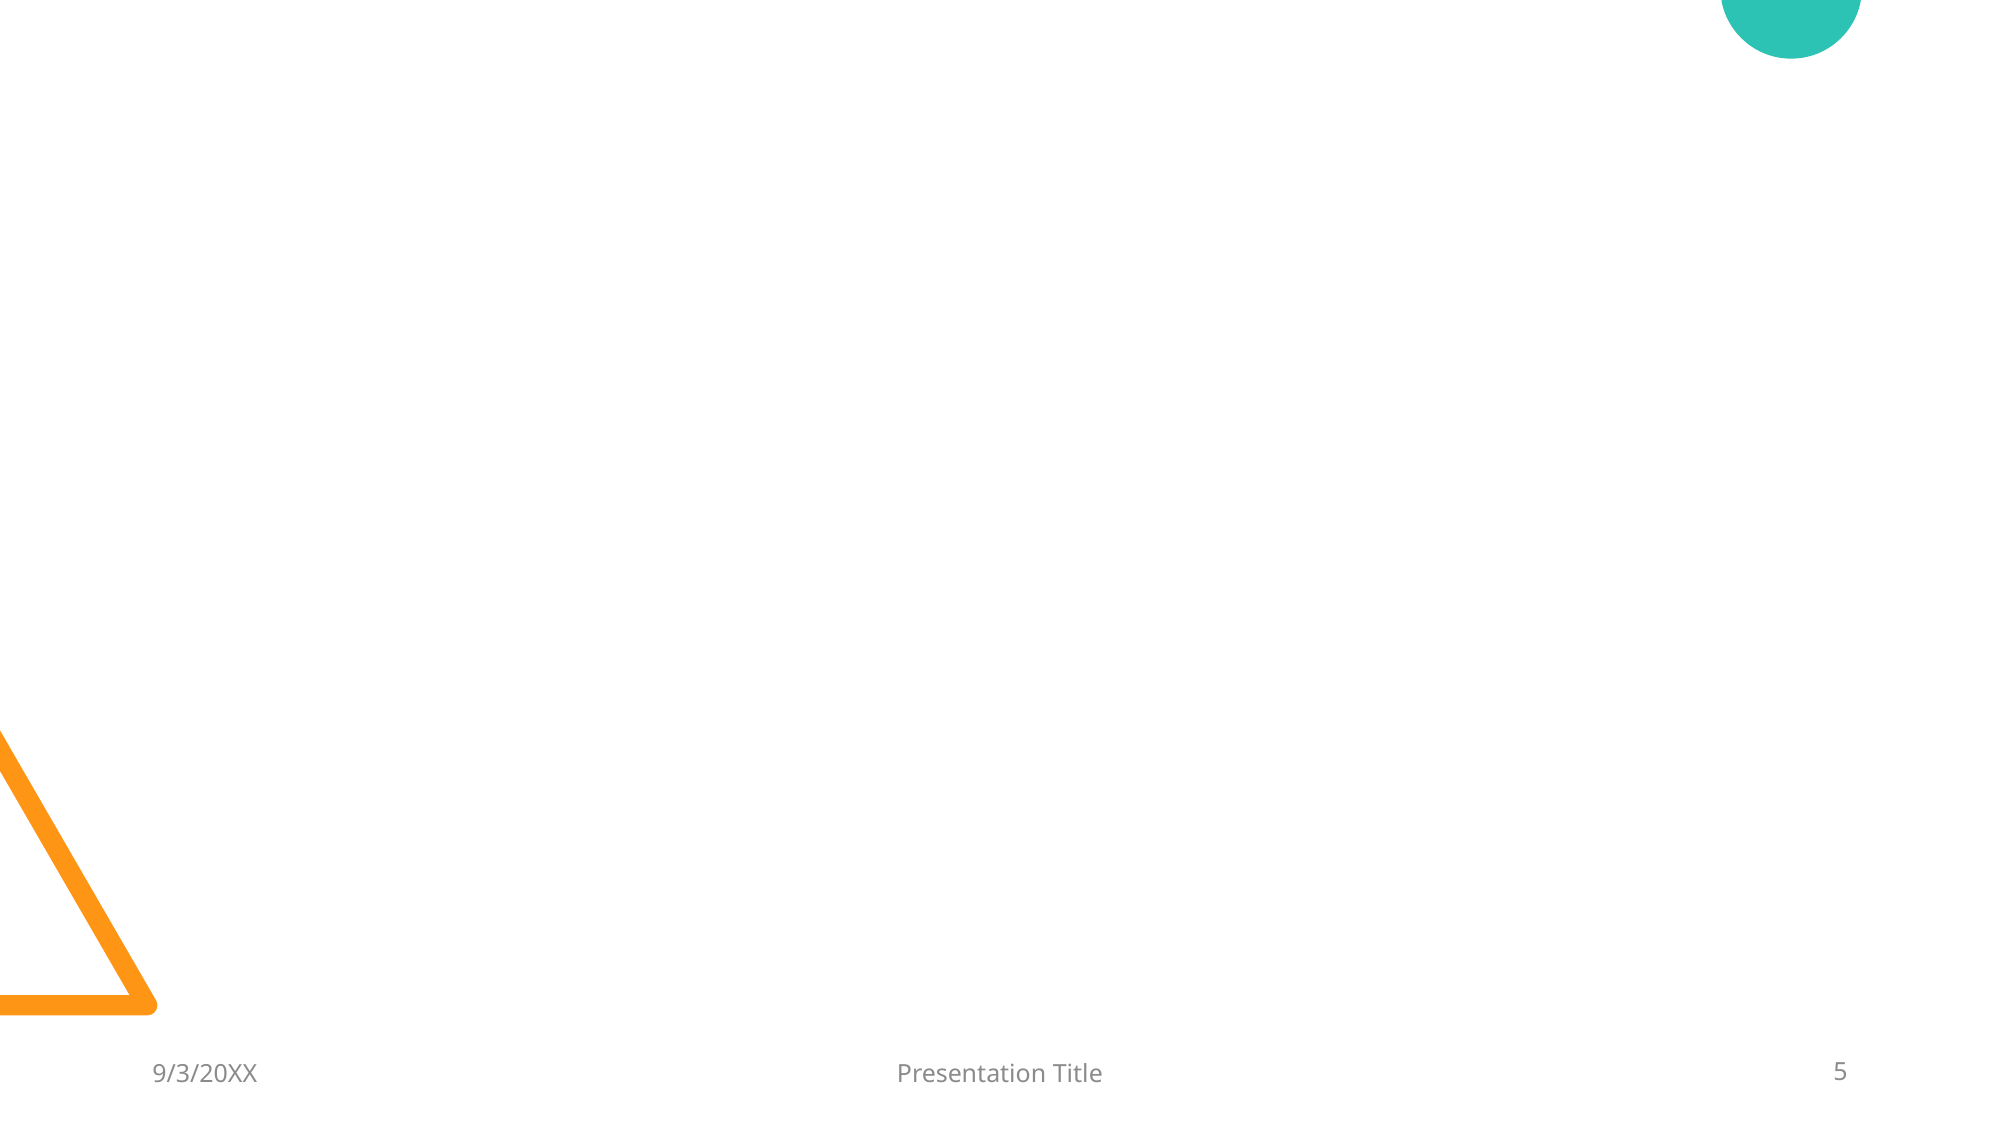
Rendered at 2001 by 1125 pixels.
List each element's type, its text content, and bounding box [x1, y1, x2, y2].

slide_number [137, 1042, 588, 1103]
slide_number 5 [1412, 1042, 1863, 1103]
footer Presentation Title [662, 1042, 1338, 1103]
